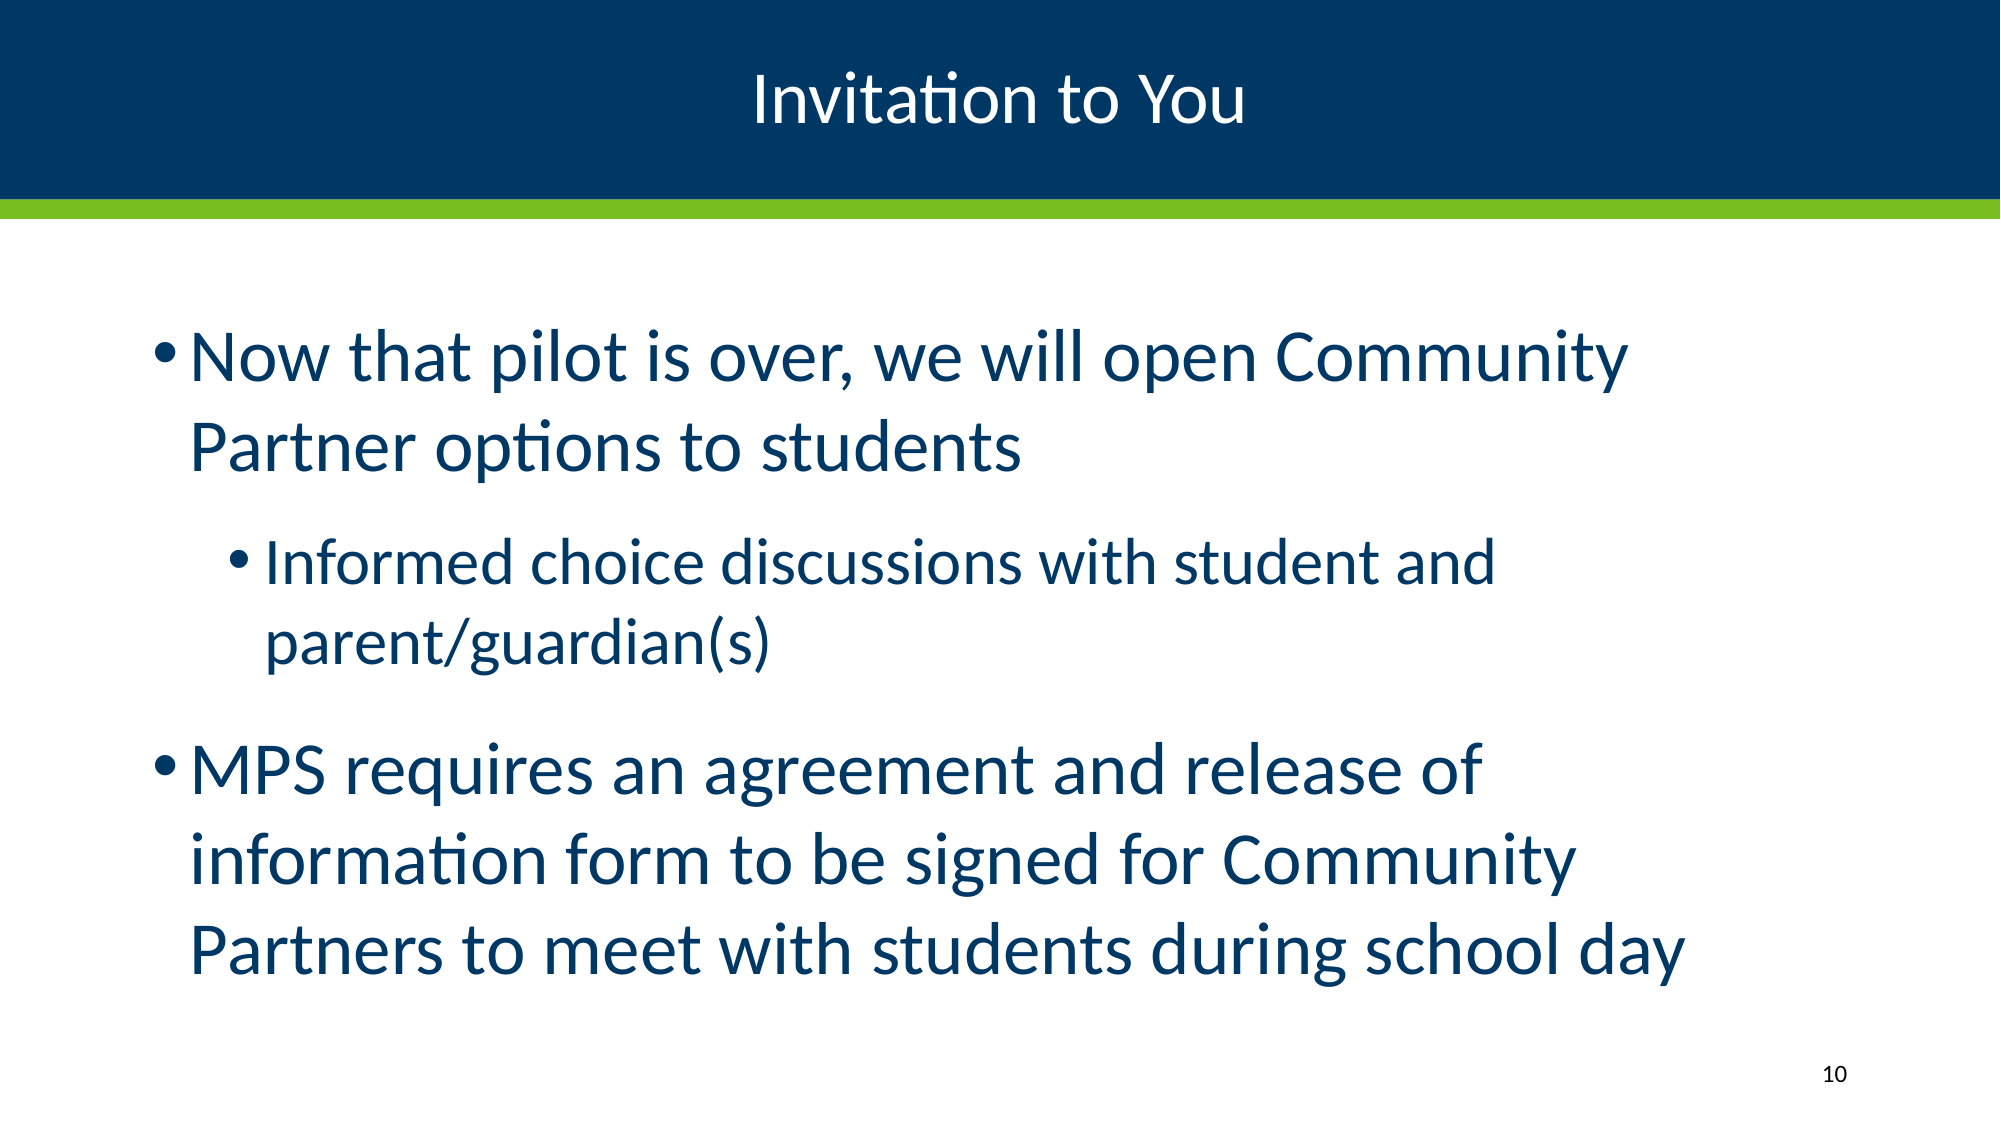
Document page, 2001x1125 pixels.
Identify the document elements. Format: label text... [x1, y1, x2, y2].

title Invitation to You [0, 0, 2000, 200]
slide_number 10 [1622, 1042, 1863, 1103]
list Now that pilot is over, we will open Community Partner options to students Informed choice discussions with student and parent/guardian(s) MPS requires an agreement and release of information form to be signed for Community Partners to meet with students during school day [137, 299, 1863, 1014]
